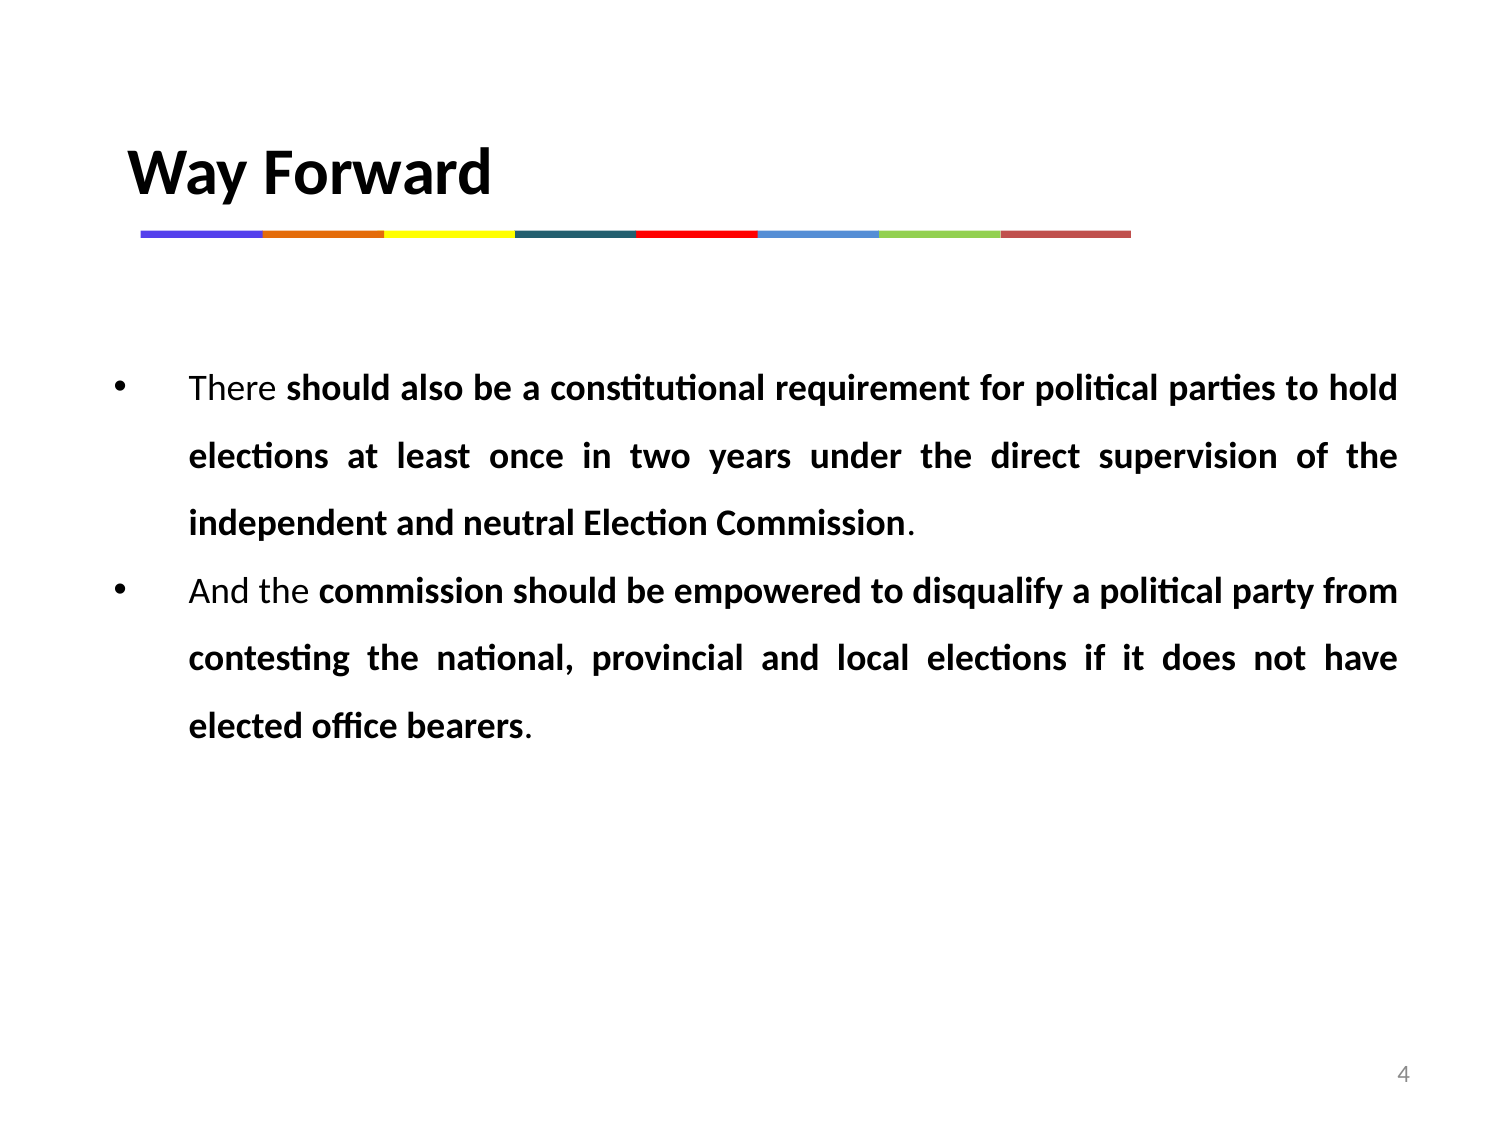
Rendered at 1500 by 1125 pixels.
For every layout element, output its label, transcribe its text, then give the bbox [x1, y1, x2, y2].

text_box There should also be a constitutional requirement for political parties to hold elections at least once in two years under the direct supervision of the independent and neutral Election Commission. And the commission should be empowered to disqualify a political party from contesting the national, provincial and local elections if it does not have elected office bearers. [98, 288, 1415, 754]
text_box Way Forward [112, 120, 1500, 296]
slide_number 4 [1074, 1042, 1425, 1103]
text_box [140, 230, 1132, 239]
